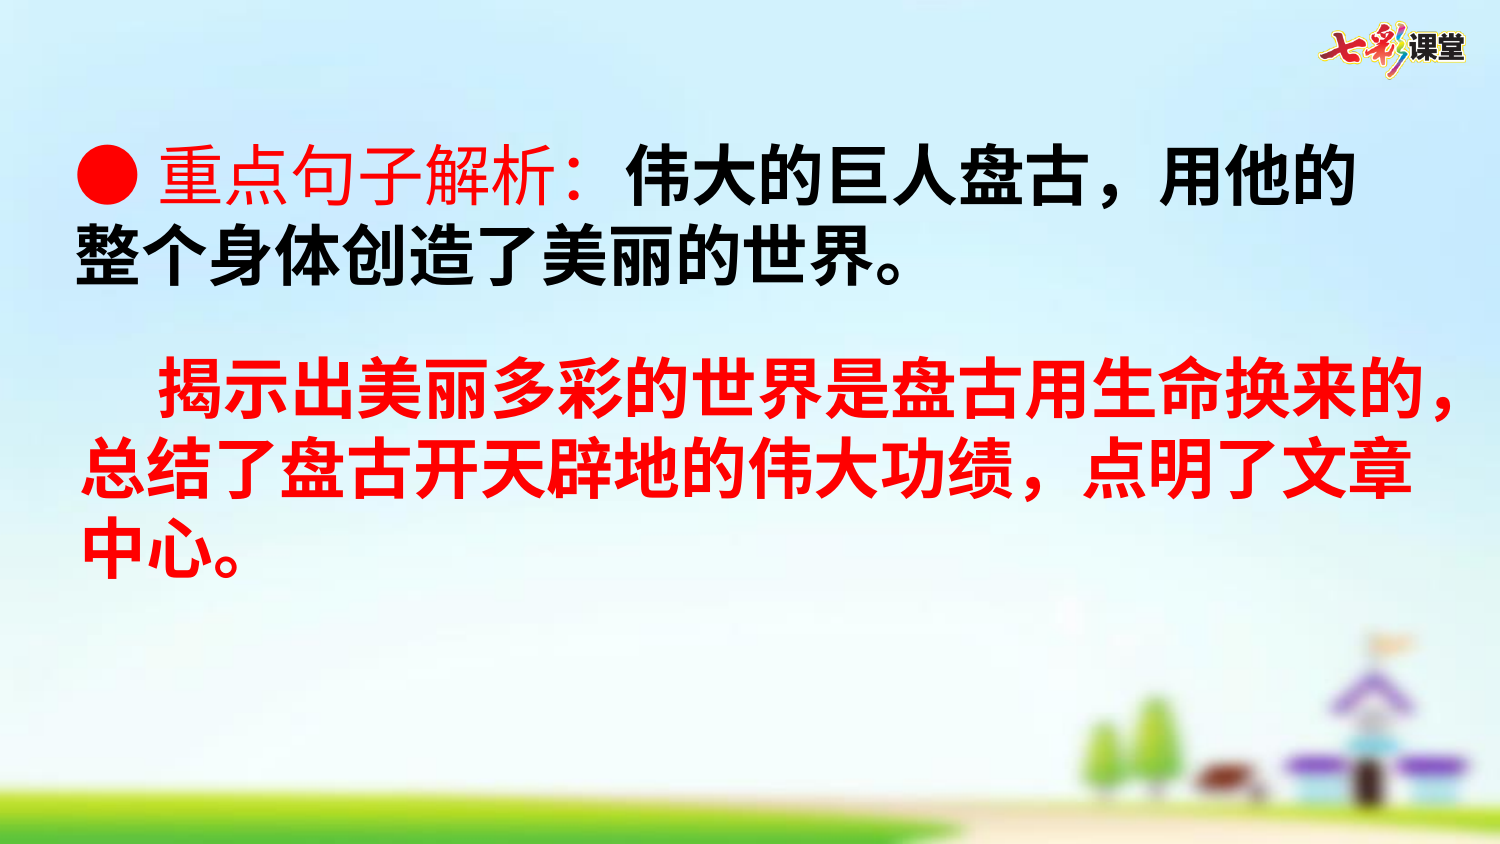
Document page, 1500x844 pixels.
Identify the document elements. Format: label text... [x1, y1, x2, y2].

picture [0, 0, 1500, 844]
text_box 揭示出美丽多彩的世界是盘古用生命换来的，总结了盘古开天辟地的伟大功绩，点明了文章中心。 [65, 339, 1447, 595]
text_box ●重点句子解析：伟大的巨人盘古，用他的整个身体创造了美丽的世界。 [59, 126, 1440, 302]
